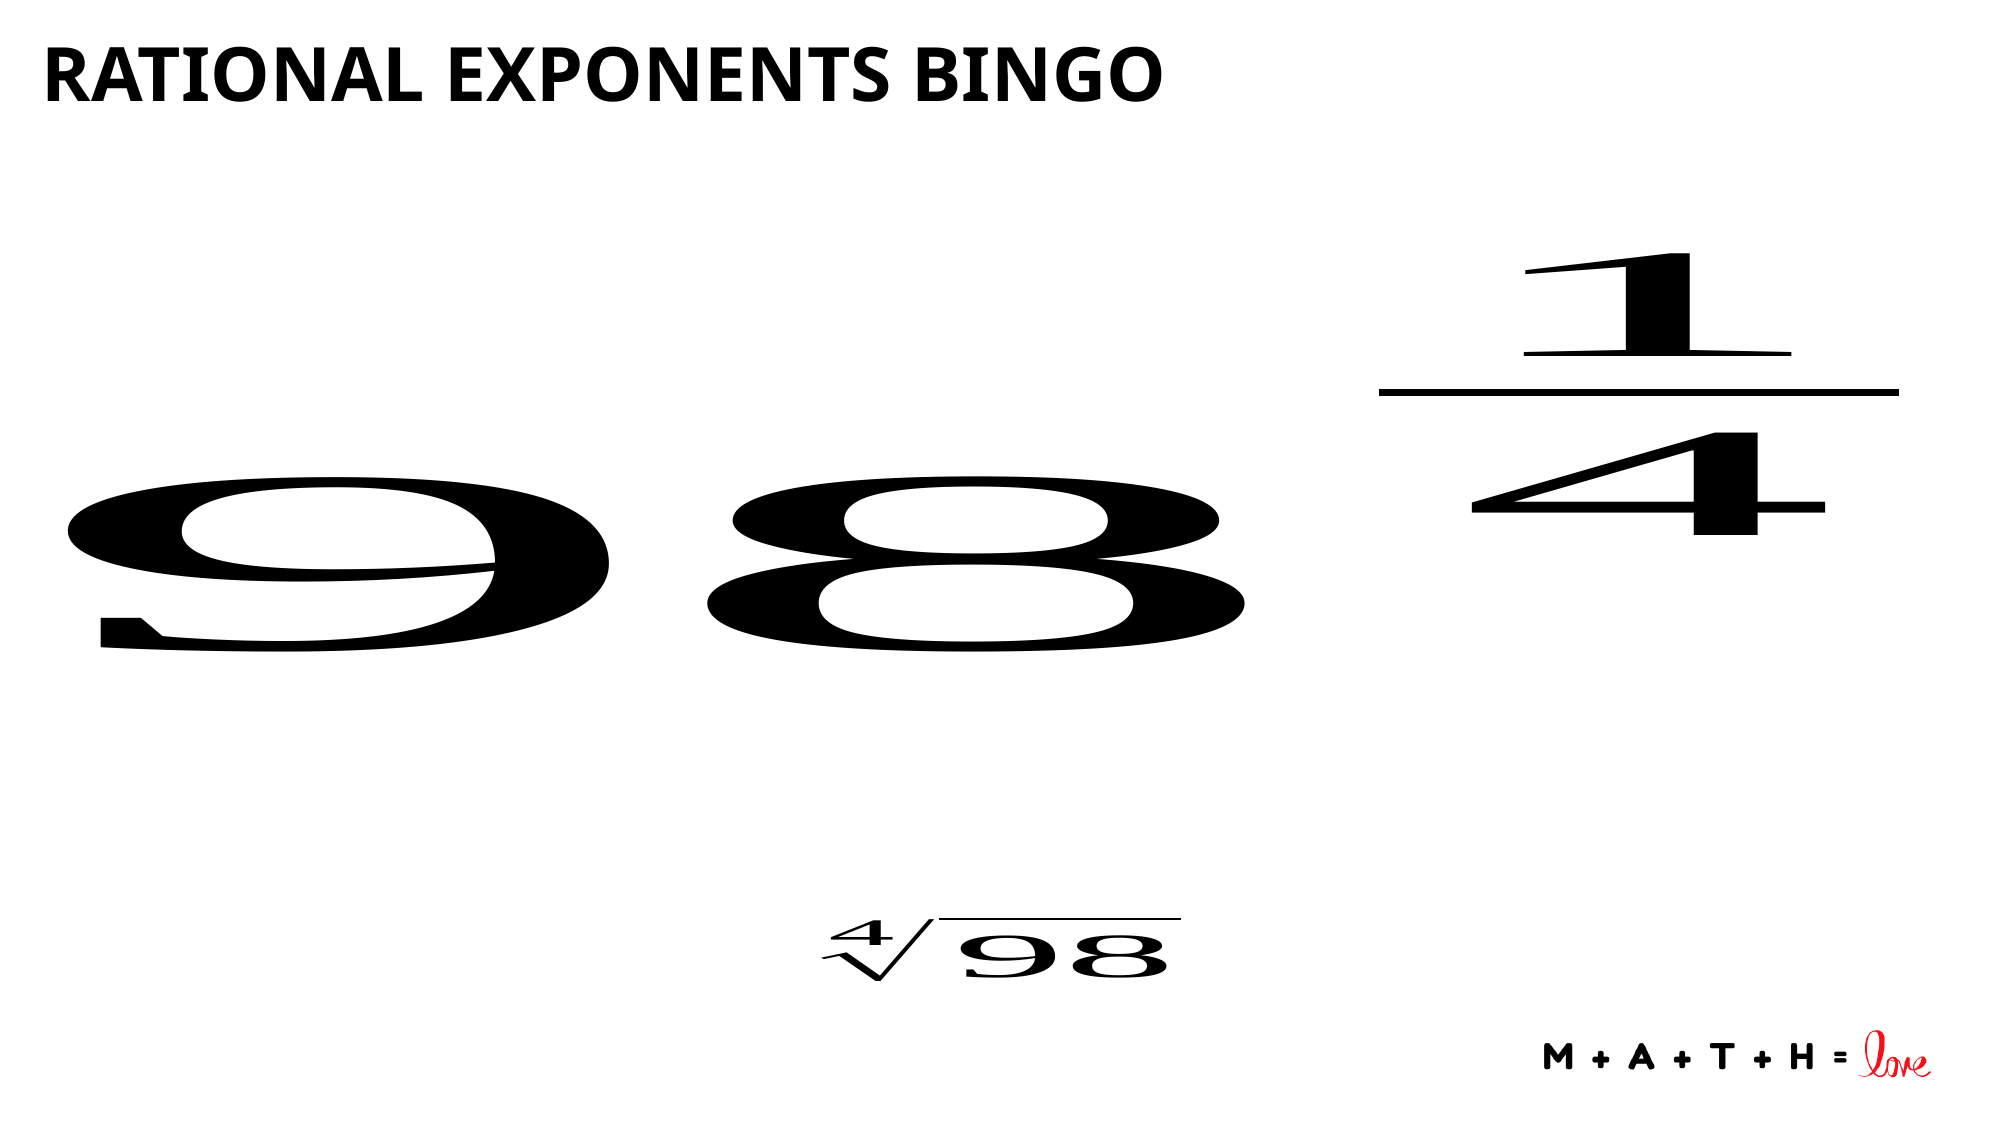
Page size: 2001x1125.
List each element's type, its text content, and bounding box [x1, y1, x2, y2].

text_box RATIONAL EXPONENTS BINGO [27, 18, 1323, 124]
picture [1528, 1026, 1941, 1082]
